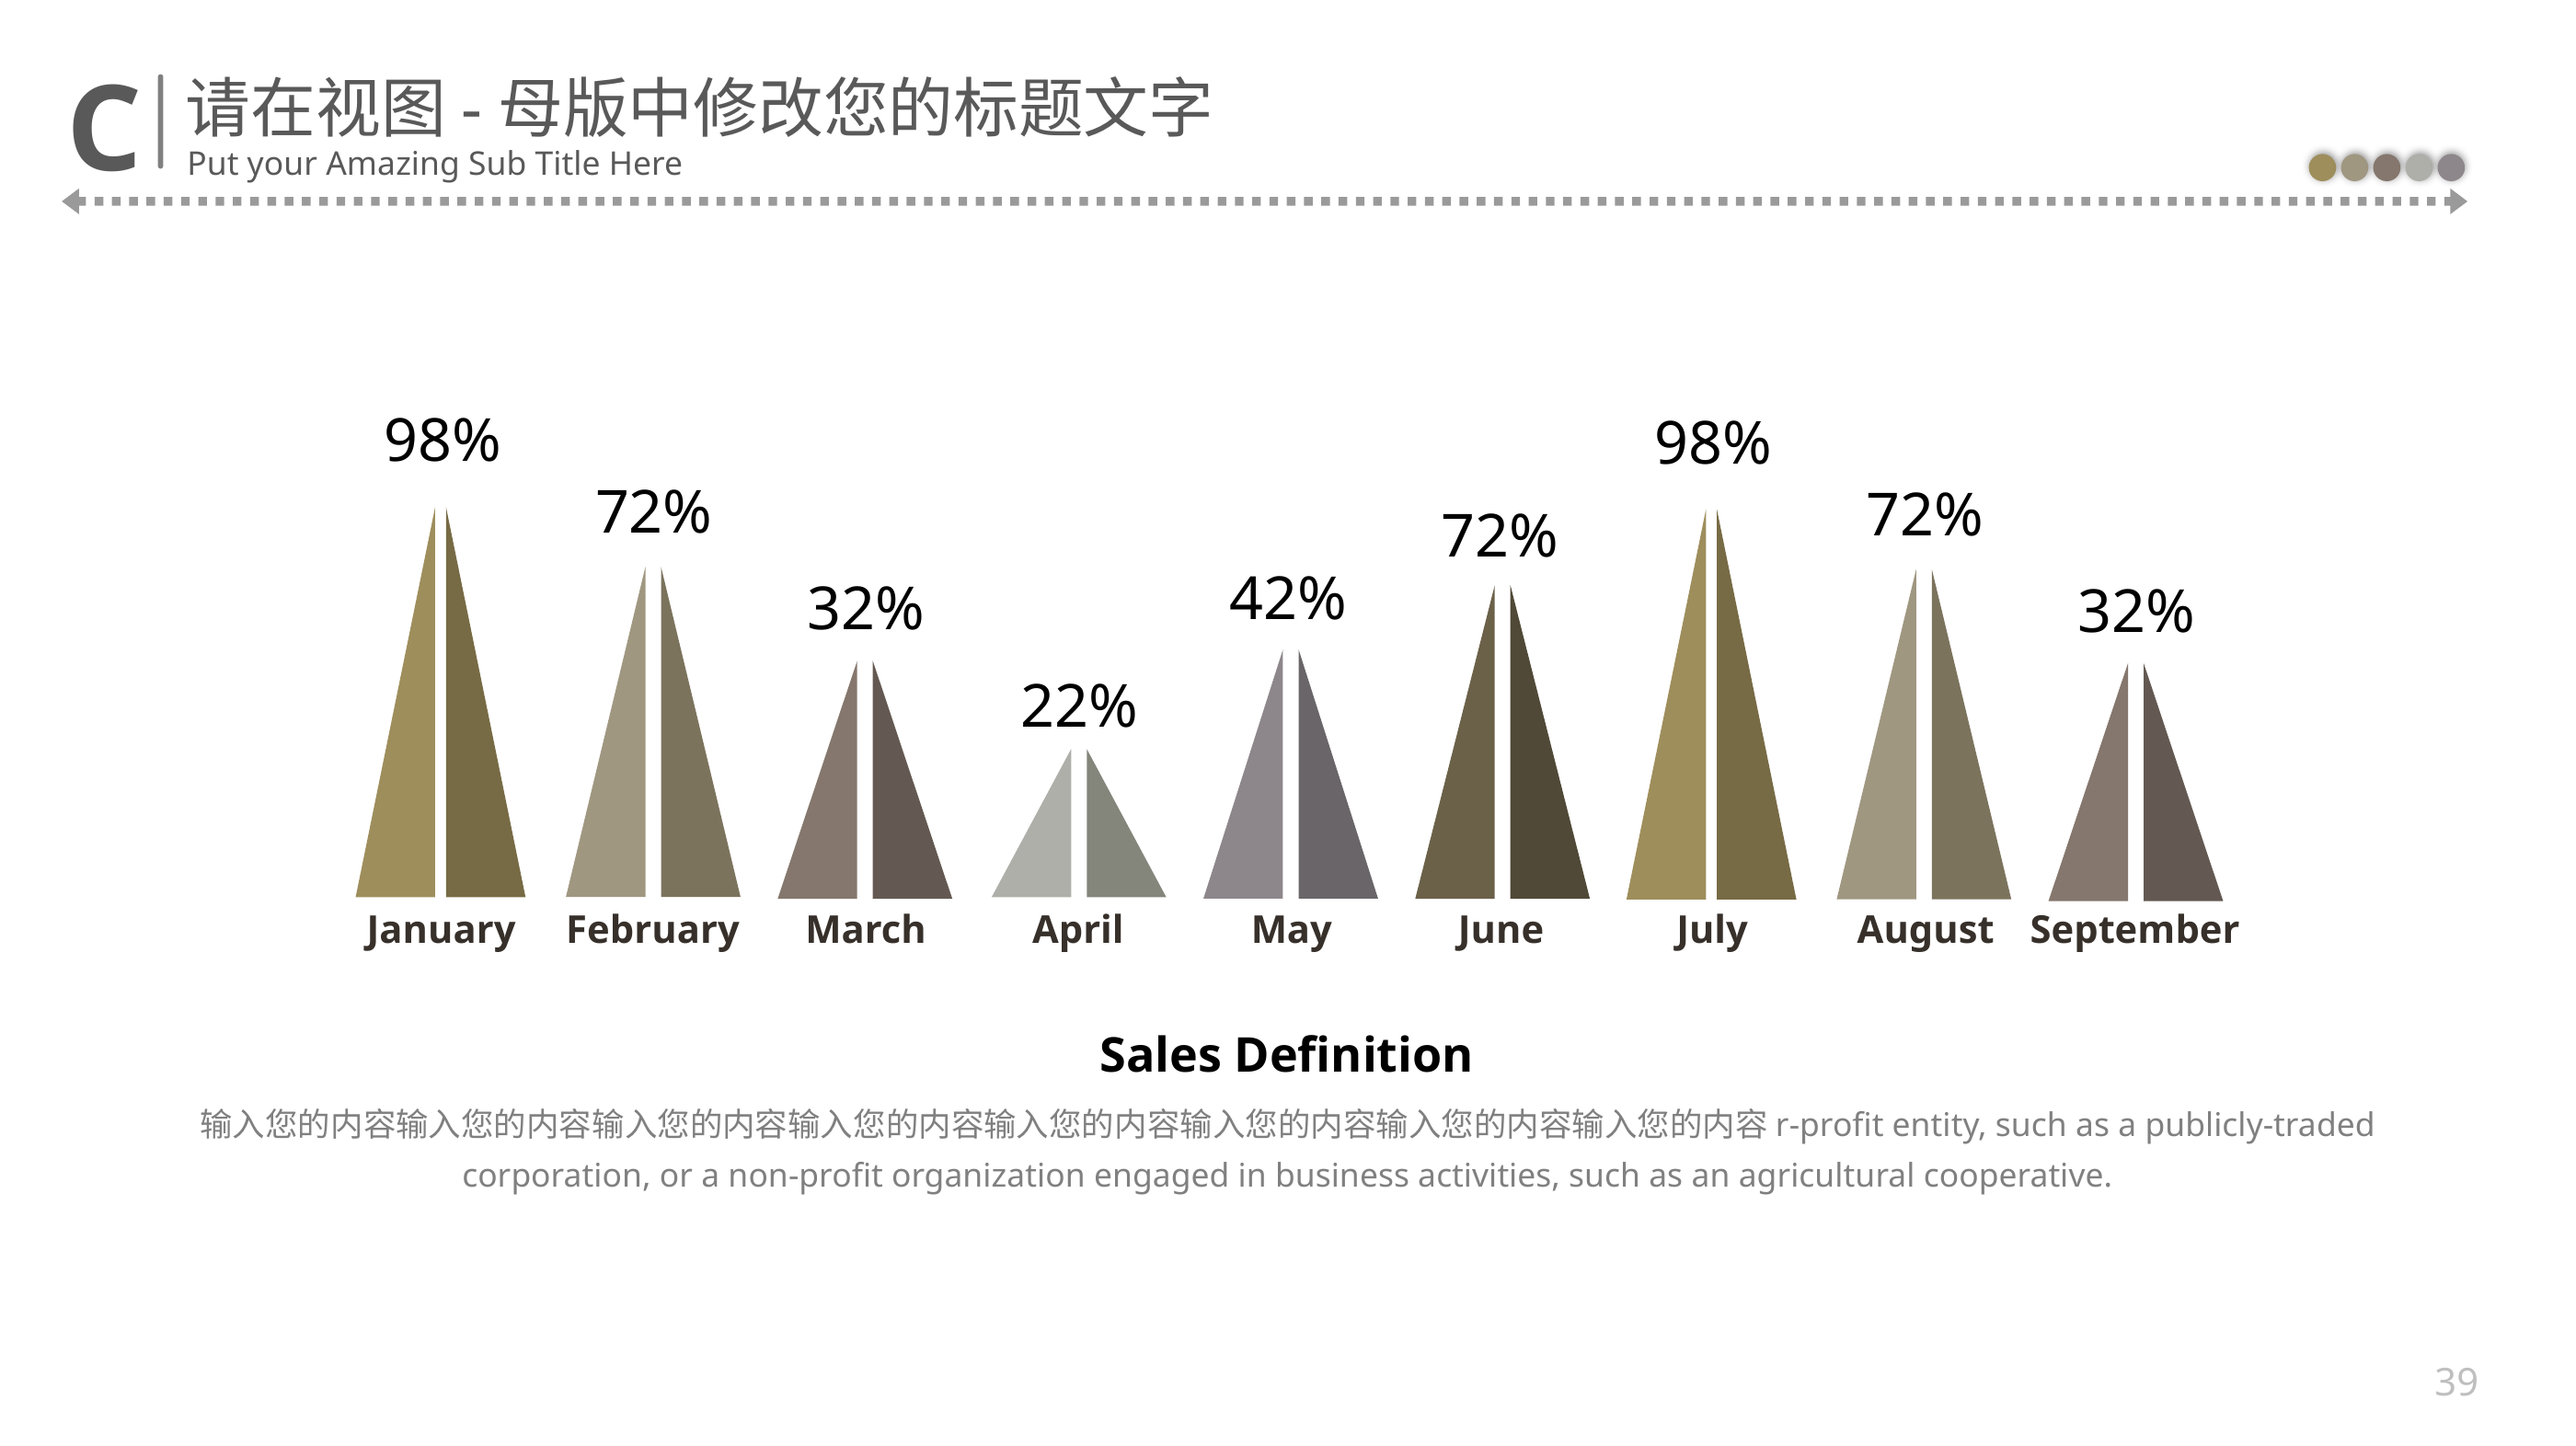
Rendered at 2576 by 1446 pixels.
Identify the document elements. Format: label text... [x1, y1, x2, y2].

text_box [178, 1023, 2398, 1202]
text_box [776, 563, 953, 958]
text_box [355, 395, 526, 958]
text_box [562, 466, 743, 958]
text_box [1415, 490, 1591, 958]
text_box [1836, 469, 2012, 959]
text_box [2030, 565, 2241, 958]
text_box 39 [2415, 1352, 2499, 1433]
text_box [1202, 552, 1379, 958]
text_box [991, 660, 1167, 958]
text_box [1626, 397, 1798, 958]
